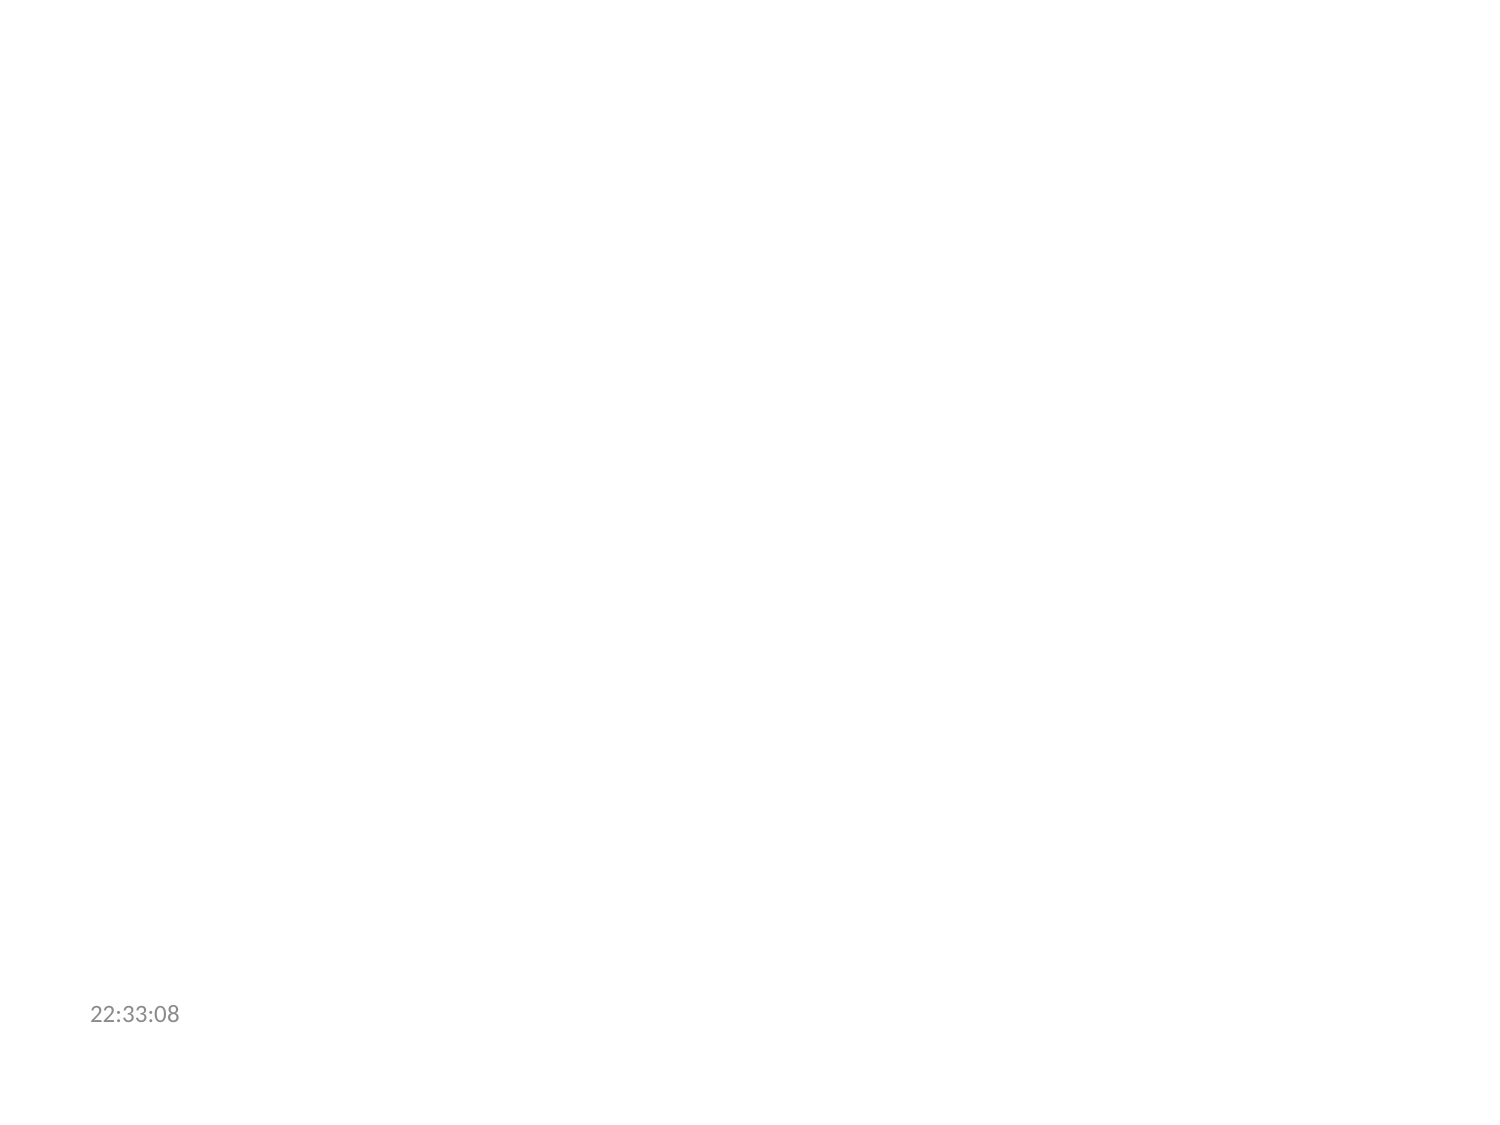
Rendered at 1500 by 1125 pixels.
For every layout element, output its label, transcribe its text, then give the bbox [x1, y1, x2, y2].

text_box 15:35:09 [75, 982, 425, 1043]
